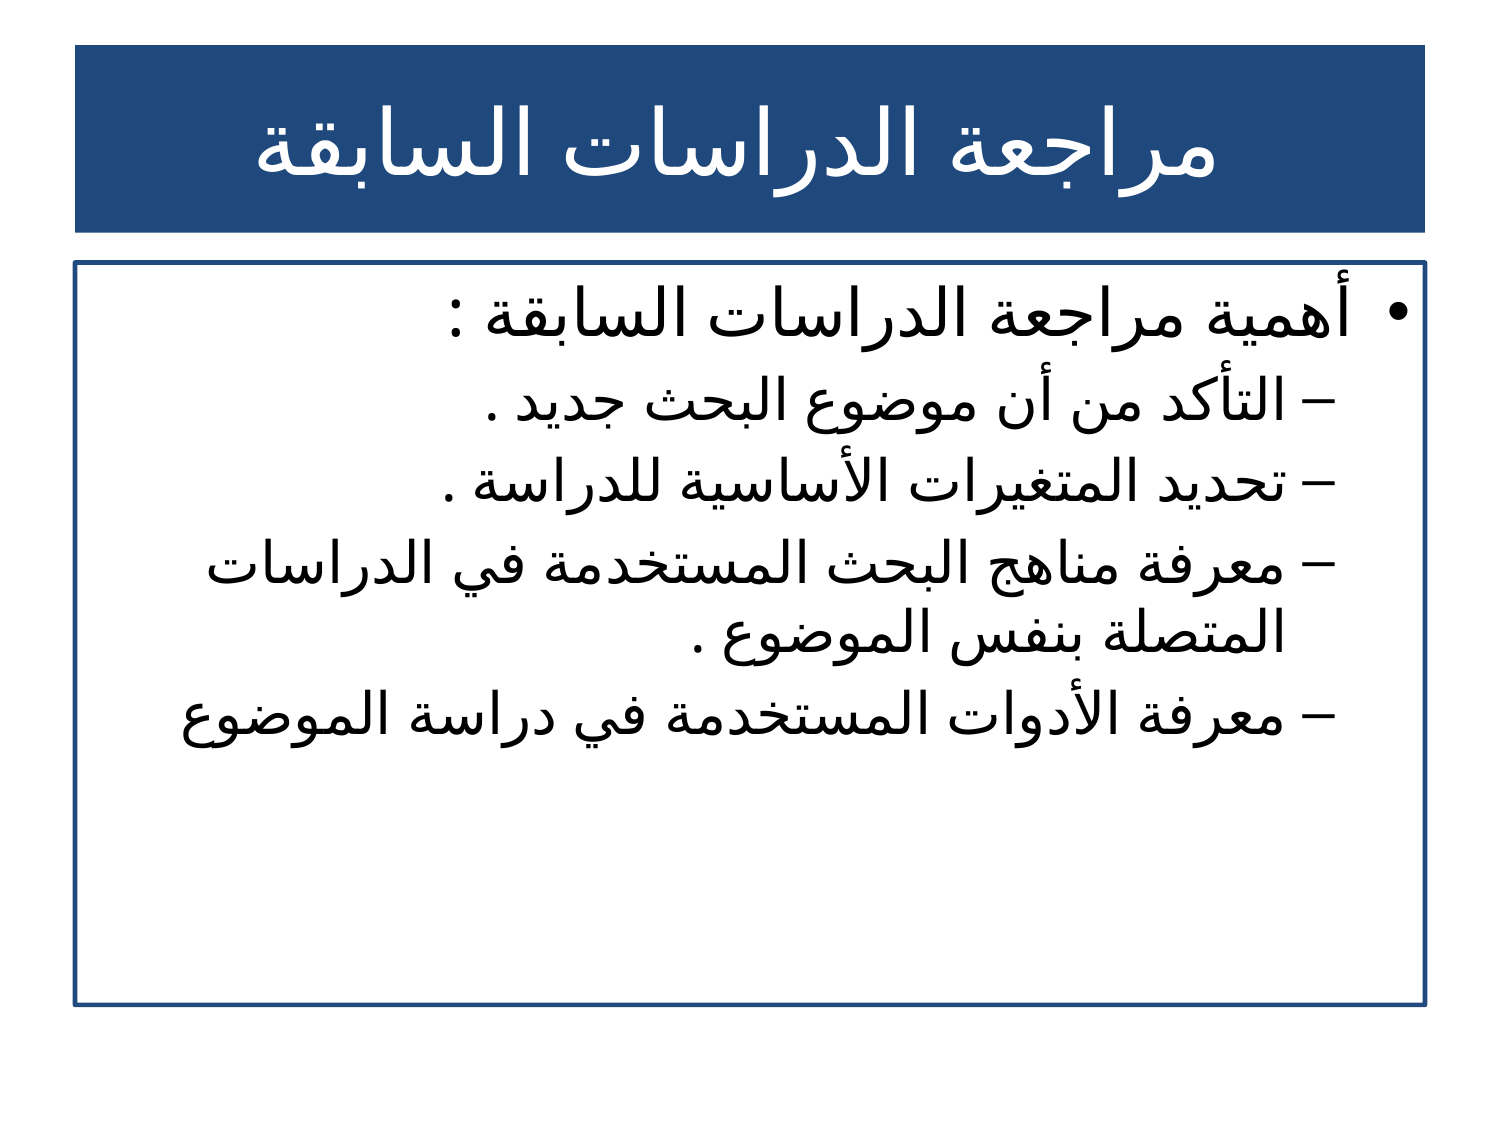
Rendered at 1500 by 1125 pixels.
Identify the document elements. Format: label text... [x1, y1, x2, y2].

title مراجعة الدراسات السابقة [75, 45, 1425, 233]
list أهمية مراجعة الدراسات السابقة : التأكد من أن موضوع البحث جديد . تحديد المتغيرات الأساسية للدراسة . معرفة مناهج البحث المستخدمة في الدراسات المتصلة بنفس الموضوع . معرفة الأدوات المستخدمة في دراسة الموضوع [75, 262, 1425, 1005]
